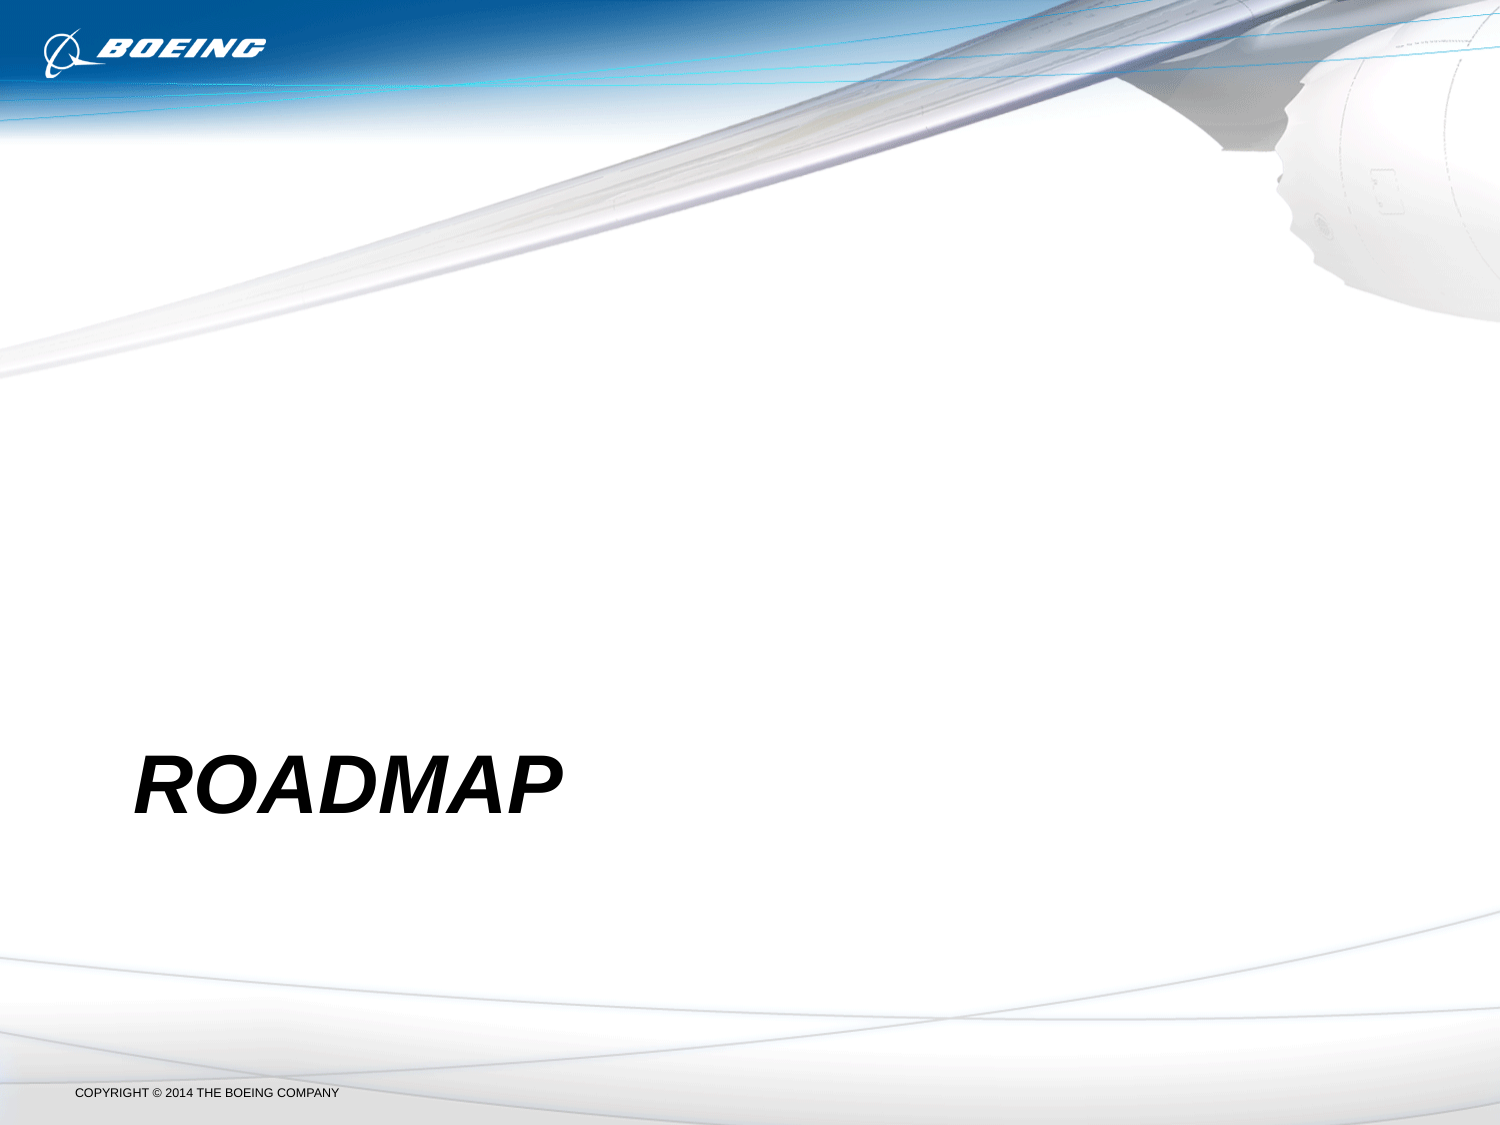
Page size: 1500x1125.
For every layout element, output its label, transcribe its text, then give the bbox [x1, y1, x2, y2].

title roadmap [118, 722, 1394, 947]
picture [0, 0, 1500, 1125]
